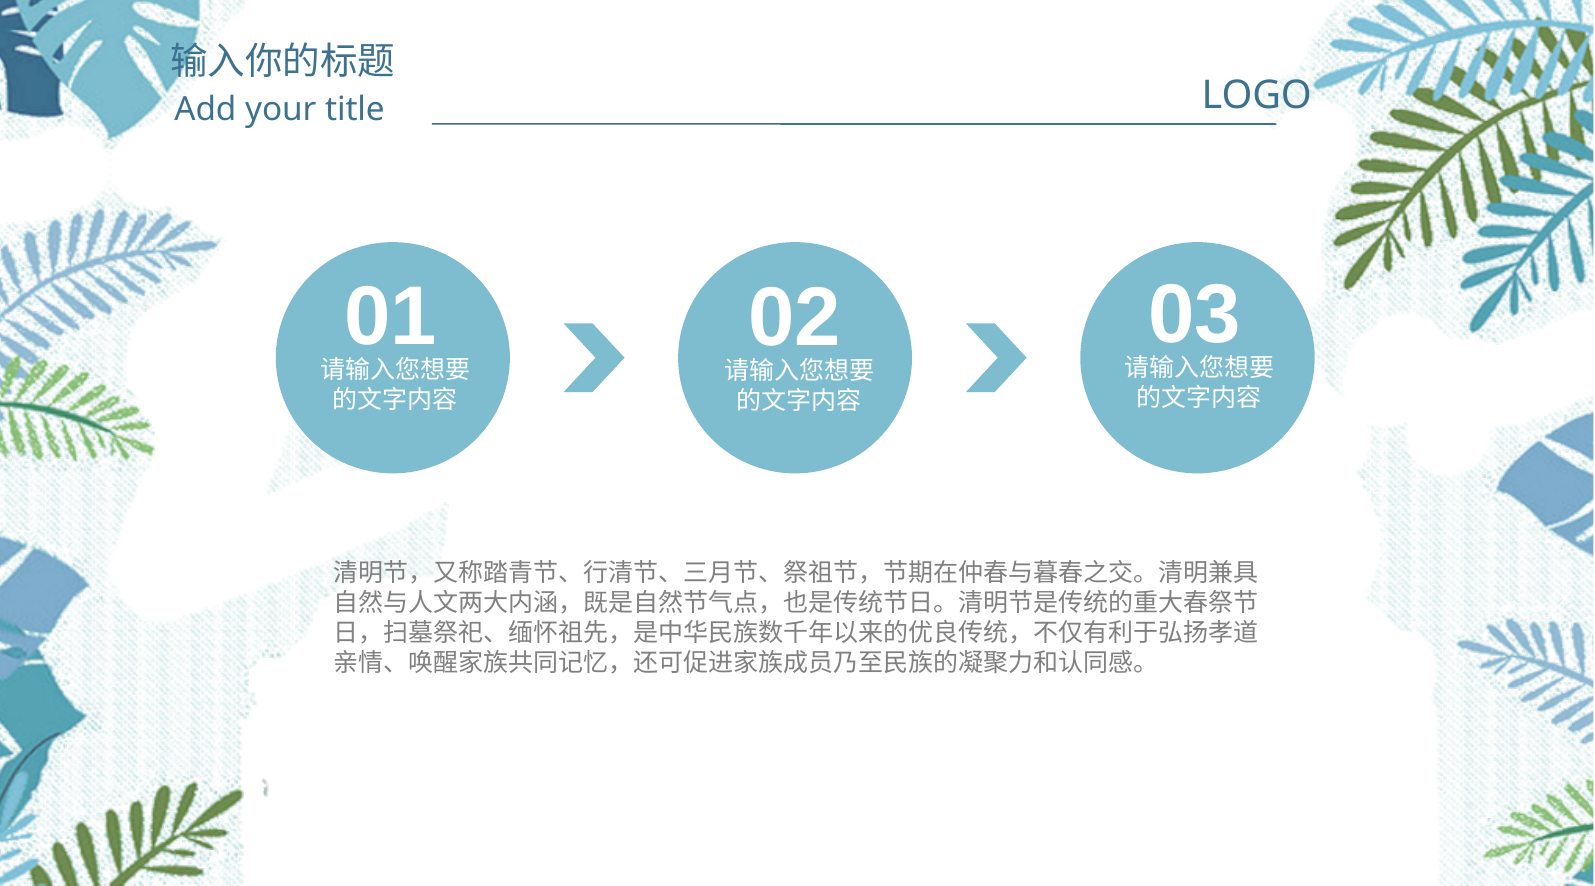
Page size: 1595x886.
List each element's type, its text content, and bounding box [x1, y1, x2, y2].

text_box [965, 323, 1027, 393]
text_box [275, 260, 329, 419]
text_box [697, 422, 893, 474]
text_box 清明节，又称踏青节、行清节、三月节、祭祖节，节期在仲春与暮春之交。清明兼具自然与人文两大内涵，既是自然节气点，也是传统节日。清明节是传统的重大春祭节日，扫墓祭祀、缅怀祖先，是中华民族数千年以来的优良传统，不仅有利于弘扬孝道亲情、唤醒家族共同记忆，还可促进家族成员乃至民族的凝聚力和认同感。 [318, 549, 1276, 684]
text_box 请输入您想要的文字内容 [1097, 344, 1302, 419]
text_box [1080, 261, 1133, 418]
text_box [1256, 257, 1315, 411]
text_box [741, 242, 849, 255]
text_box [1098, 419, 1297, 474]
text_box [452, 257, 510, 409]
text_box 02 [733, 255, 856, 370]
text_box [856, 259, 912, 405]
text_box 请输入您想要的文字内容 [697, 347, 902, 422]
text_box 03 [1133, 251, 1256, 367]
text_box 请输入您想要的文字内容 [293, 346, 498, 421]
text_box [1152, 242, 1243, 251]
picture [0, 0, 1594, 886]
text_box [343, 242, 443, 253]
text_box [563, 323, 625, 393]
text_box [678, 259, 733, 421]
text_box 01 [329, 253, 452, 369]
text_box [294, 421, 491, 474]
